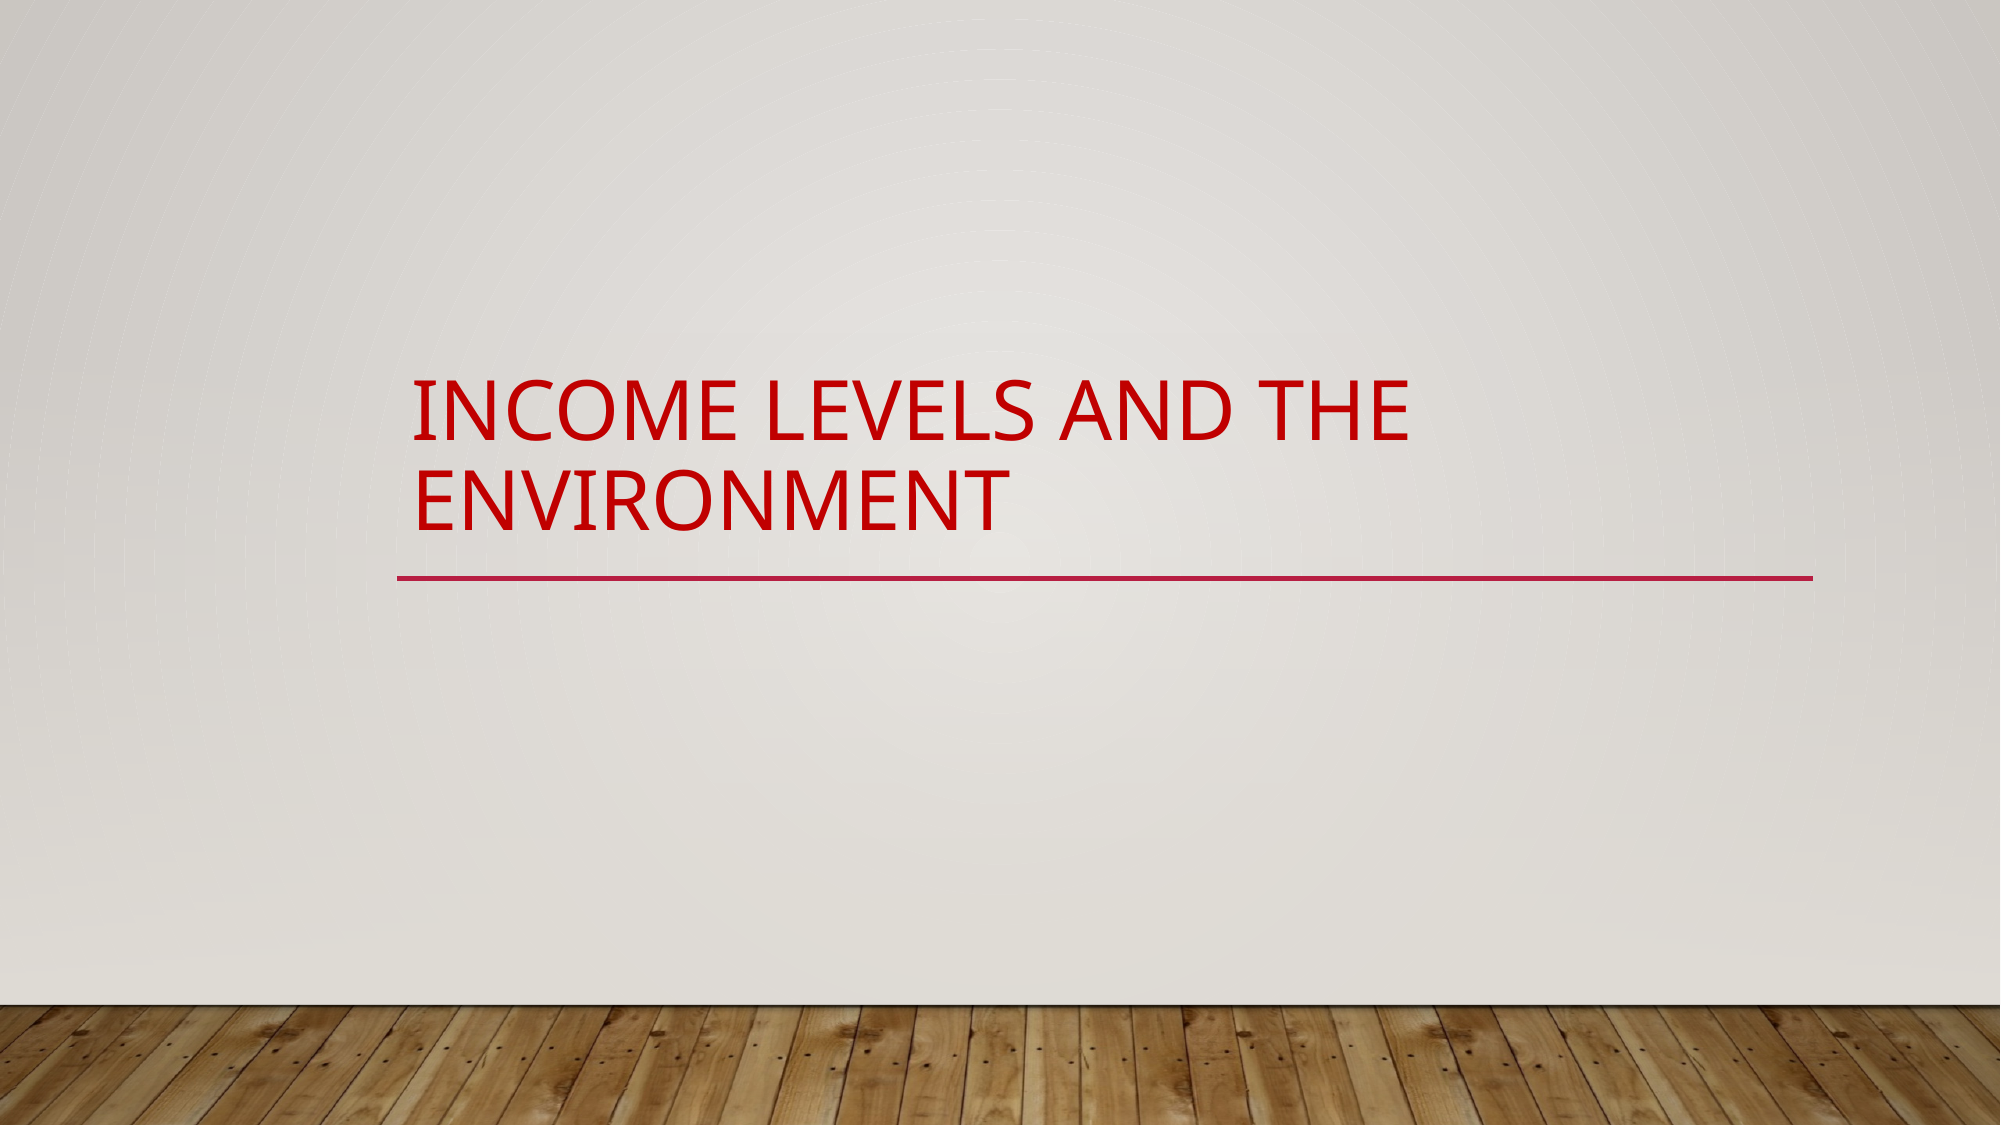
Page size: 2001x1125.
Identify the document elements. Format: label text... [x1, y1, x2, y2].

picture [0, 1005, 2000, 1125]
title Income Levels and the Environment [396, 131, 1814, 549]
